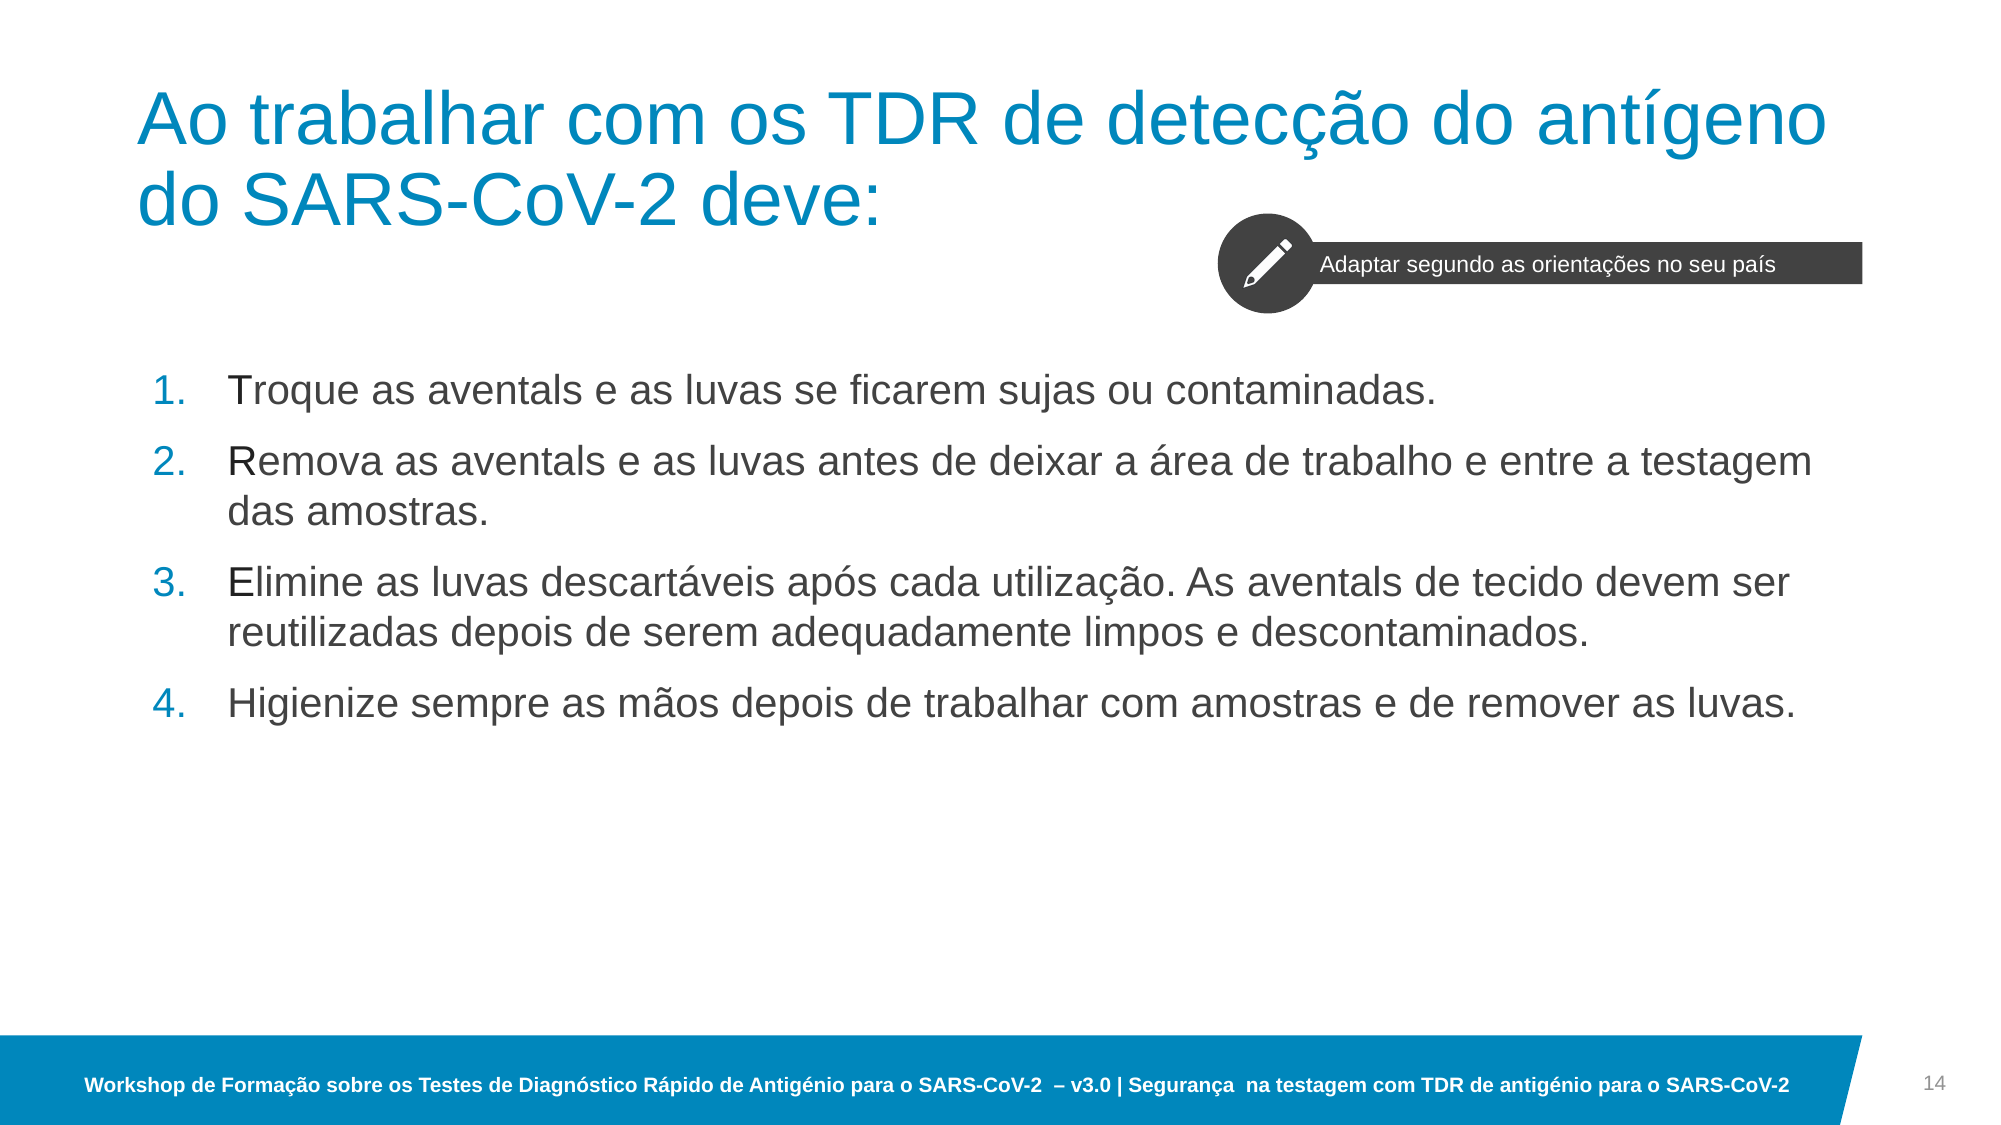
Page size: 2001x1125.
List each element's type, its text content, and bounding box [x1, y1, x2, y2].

list Troque as aventals e as luvas se ficarem sujas ou contaminadas. Remova as aventals e as luvas antes de deixar a área de trabalho e entre a testagem das amostras. Elimine as luvas descartáveis após cada utilização. As aventals de tecido devem ser reutilizadas depois de serem adequadamente limpos e descontaminados. Higienize sempre as mãos depois de trabalhar com amostras e de remover as luvas. [137, 284, 1863, 1014]
title Ao trabalhar com os TDR de detecção do antígeno do SARS-CoV-2 deve: [137, 87, 1863, 242]
footer Workshop de Formação sobre os Testes de Diagnóstico Rápido de Antigénio para o SARS-CoV-2 – v3.0 | Segurança na testagem com TDR de antigénio para o SARS-CoV-2 [84, 1042, 1810, 1125]
slide_number 14 [1862, 1035, 1947, 1125]
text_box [1218, 214, 1863, 313]
